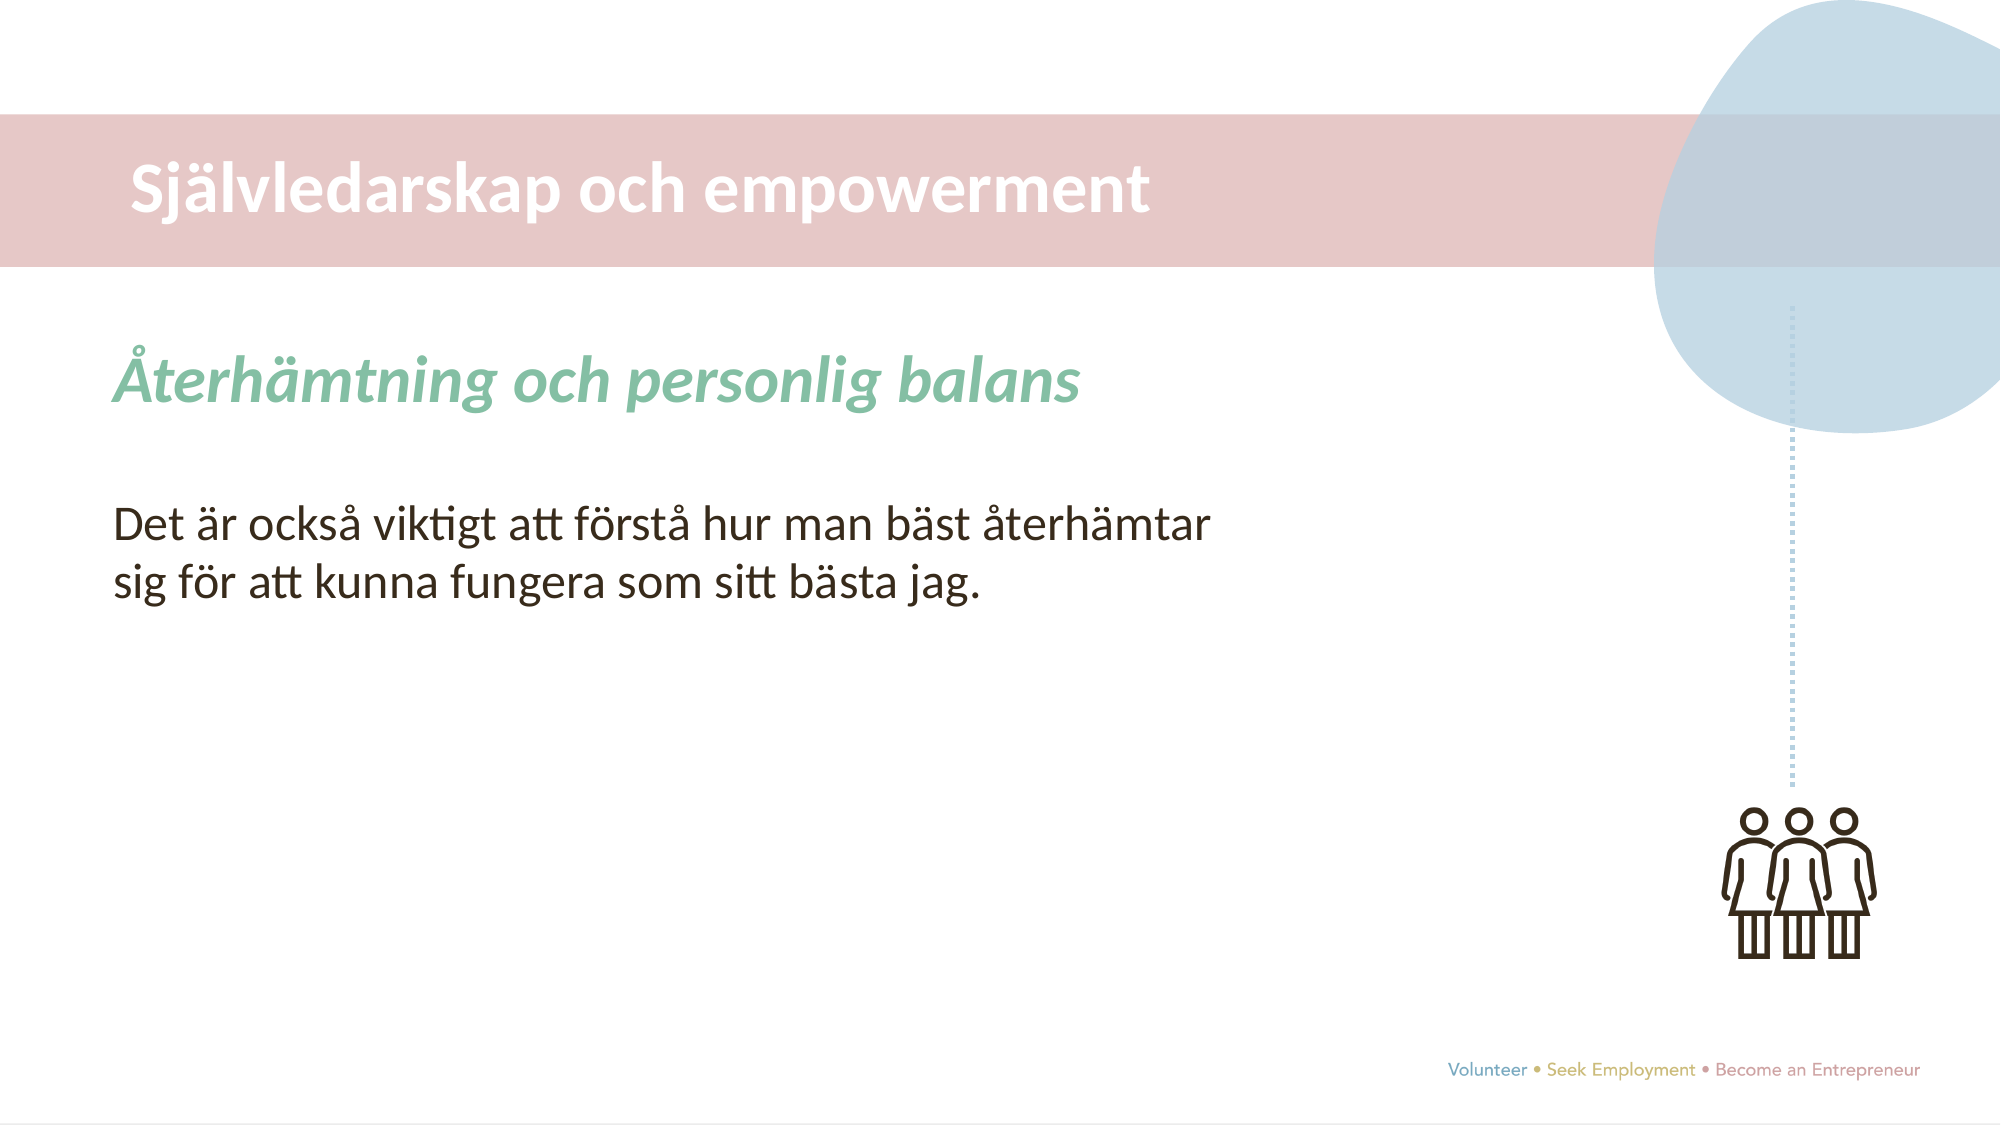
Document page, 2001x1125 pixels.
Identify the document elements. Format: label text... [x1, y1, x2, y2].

picture [1418, 1046, 1971, 1103]
text_box [0, 113, 1699, 268]
text_box [1653, 0, 2000, 434]
picture [1709, 793, 1889, 973]
text_box Återhämtning och personlig balans Det är också viktigt att förstå hur man bäst återhämtar sig för att kunna fungera som sitt bästa jag. [98, 350, 1262, 975]
text_box Självledarskap och empowerment [99, 147, 1312, 290]
